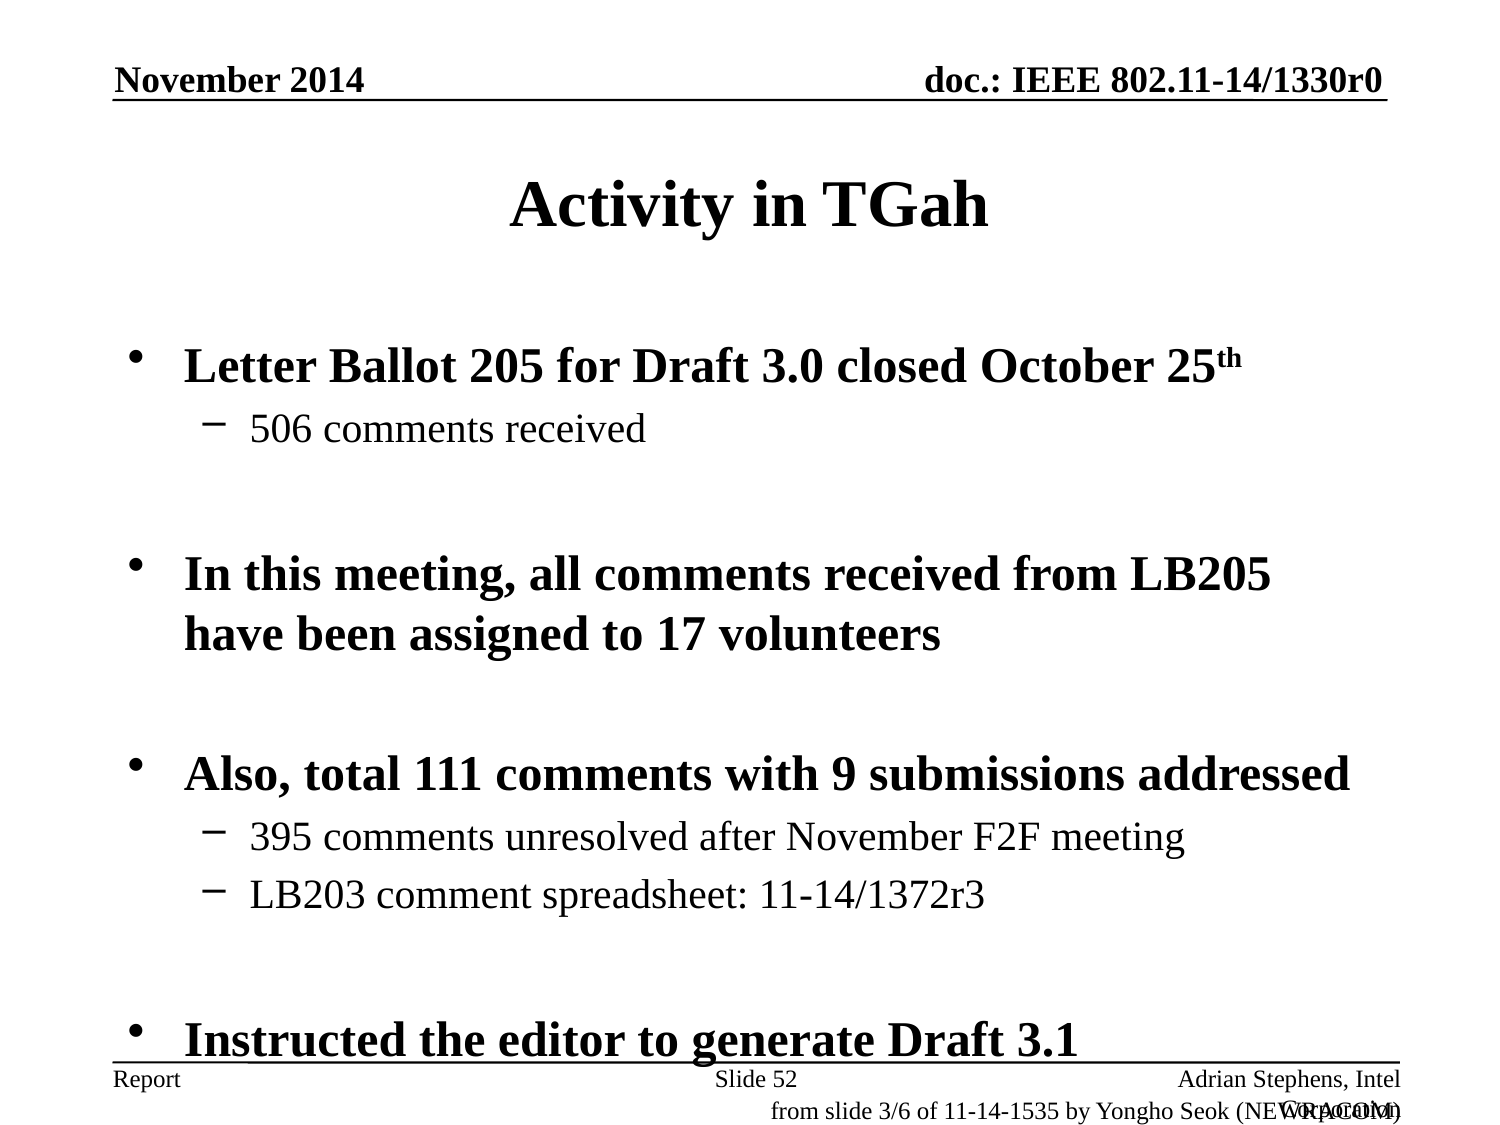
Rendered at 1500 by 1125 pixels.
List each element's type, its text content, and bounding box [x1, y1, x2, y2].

text_box from slide 3/6 of 11-14-1535 by Yongho Seok (NEWRACOM) [343, 1087, 1417, 1125]
list Letter Ballot 205 for Draft 3.0 closed October 25th 506 comments received In this meeting, all comments received from LB205 have been assigned to 17 volunteers Also, total 111 comments with 9 submissions addressed 395 comments unresolved after November F2F meeting LB203 comment spreadsheet: 11-14/1372r3 Instructed the editor to generate Draft 3.1 [112, 324, 1388, 1000]
footer Adrian Stephens, Intel Corporation [1092, 1061, 1402, 1087]
slide_number Slide 52 [712, 1061, 800, 1087]
title Activity in TGah [112, 112, 1388, 288]
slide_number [114, 54, 374, 101]
